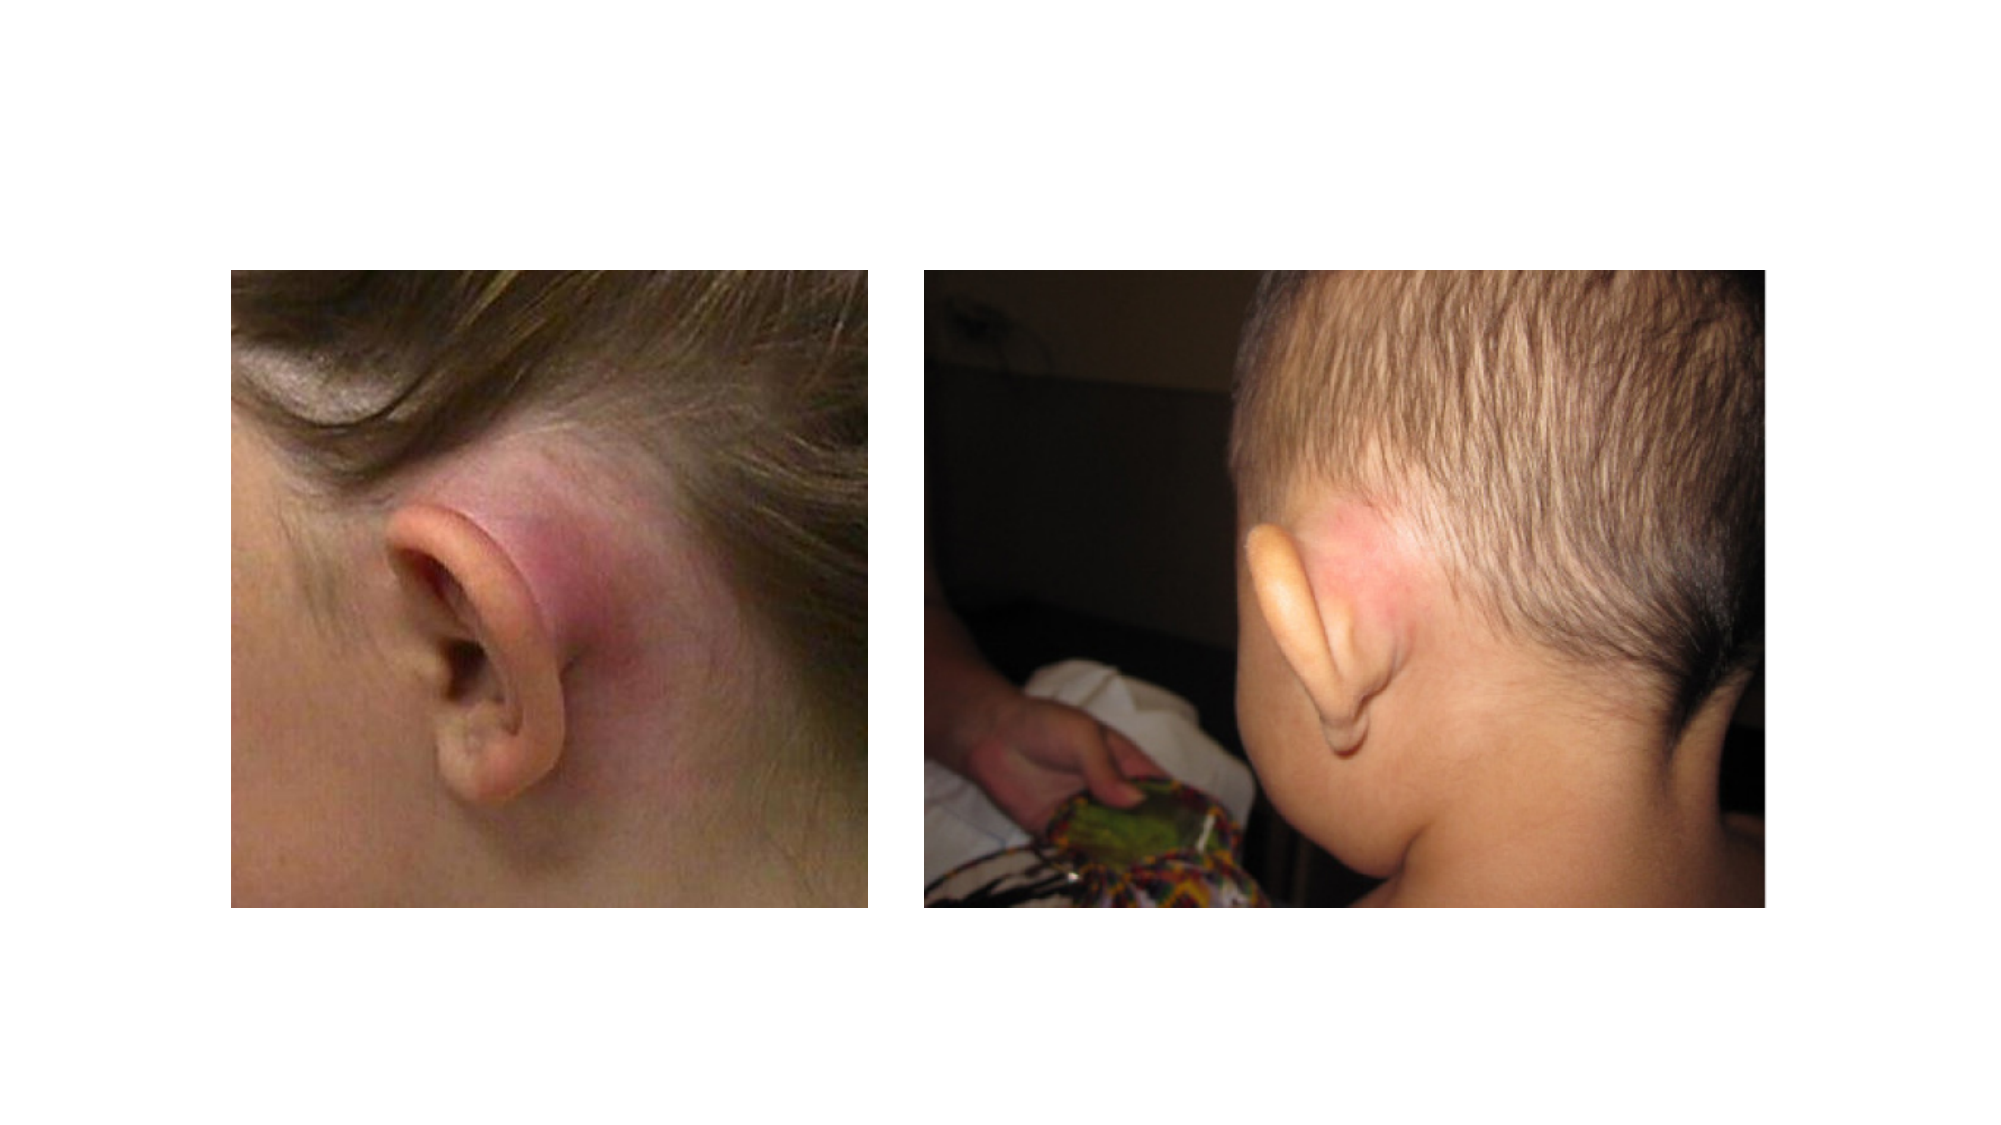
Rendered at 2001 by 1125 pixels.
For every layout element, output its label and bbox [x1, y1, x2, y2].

picture [231, 270, 868, 908]
picture [924, 270, 1768, 908]
